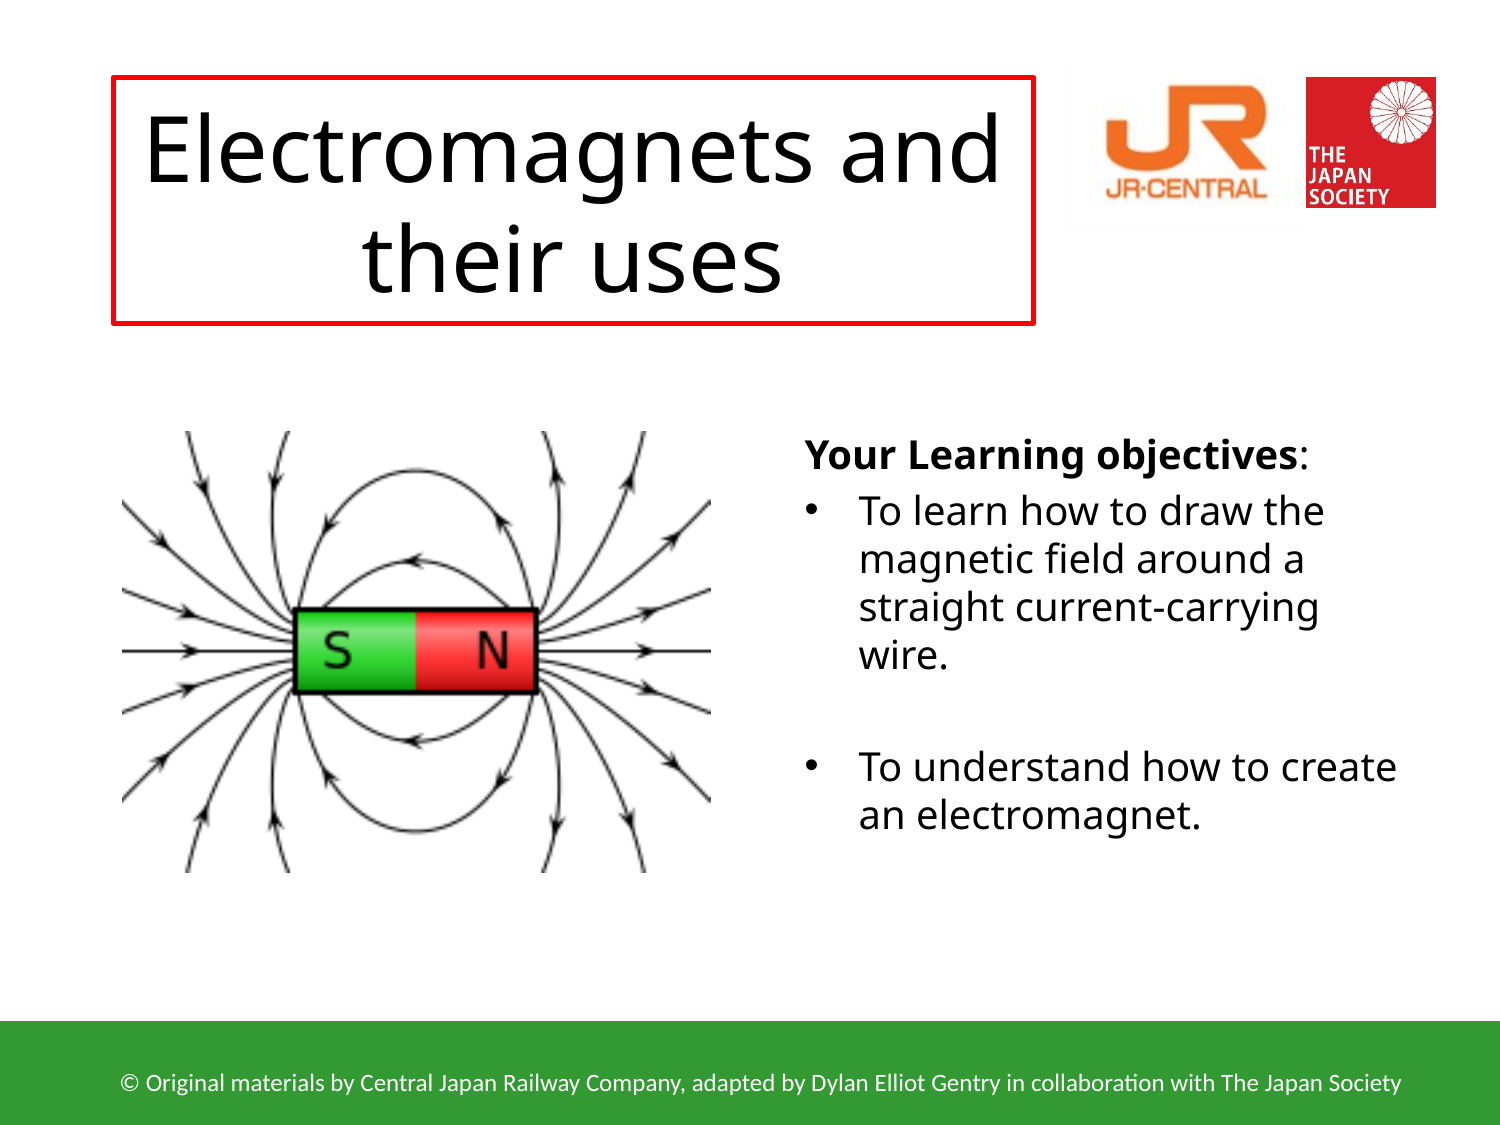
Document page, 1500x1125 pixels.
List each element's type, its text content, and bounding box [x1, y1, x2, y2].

footer © Original materials by Central Japan Railway Company, adapted by Dylan Elliot Gentry in collaboration with The Japan Society [88, 1061, 1436, 1103]
title Electromagnets and their uses [113, 77, 1034, 324]
list Your Learning objectives: To learn how to draw the magnetic field around a straight current-carrying wire. To understand how to create an electromagnet. [789, 421, 1425, 847]
text_box [0, 1021, 1500, 1125]
picture [1064, 53, 1436, 231]
picture [122, 431, 711, 873]
